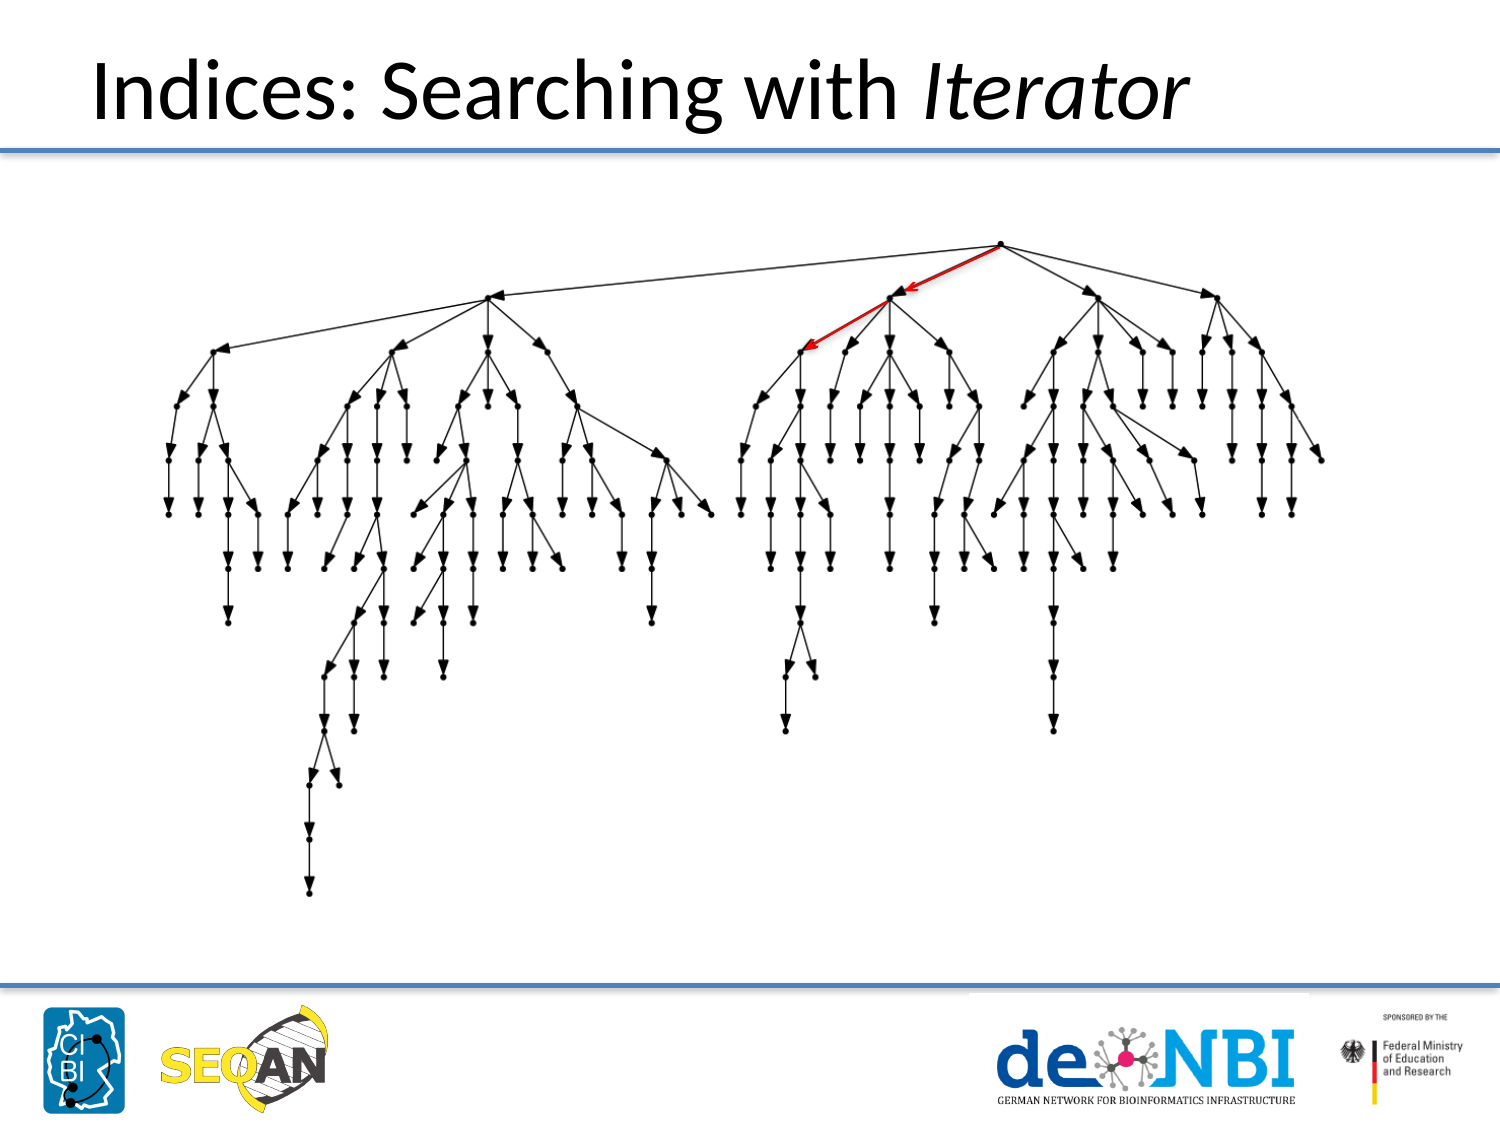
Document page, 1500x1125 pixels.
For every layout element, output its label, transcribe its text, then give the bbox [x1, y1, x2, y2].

picture [969, 993, 1309, 1122]
picture [141, 1002, 332, 1121]
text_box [804, 301, 888, 350]
picture [162, 239, 1339, 914]
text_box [903, 246, 1001, 292]
title Indices: Searching with Iterator [75, 25, 1425, 145]
picture [48, 1010, 120, 1109]
